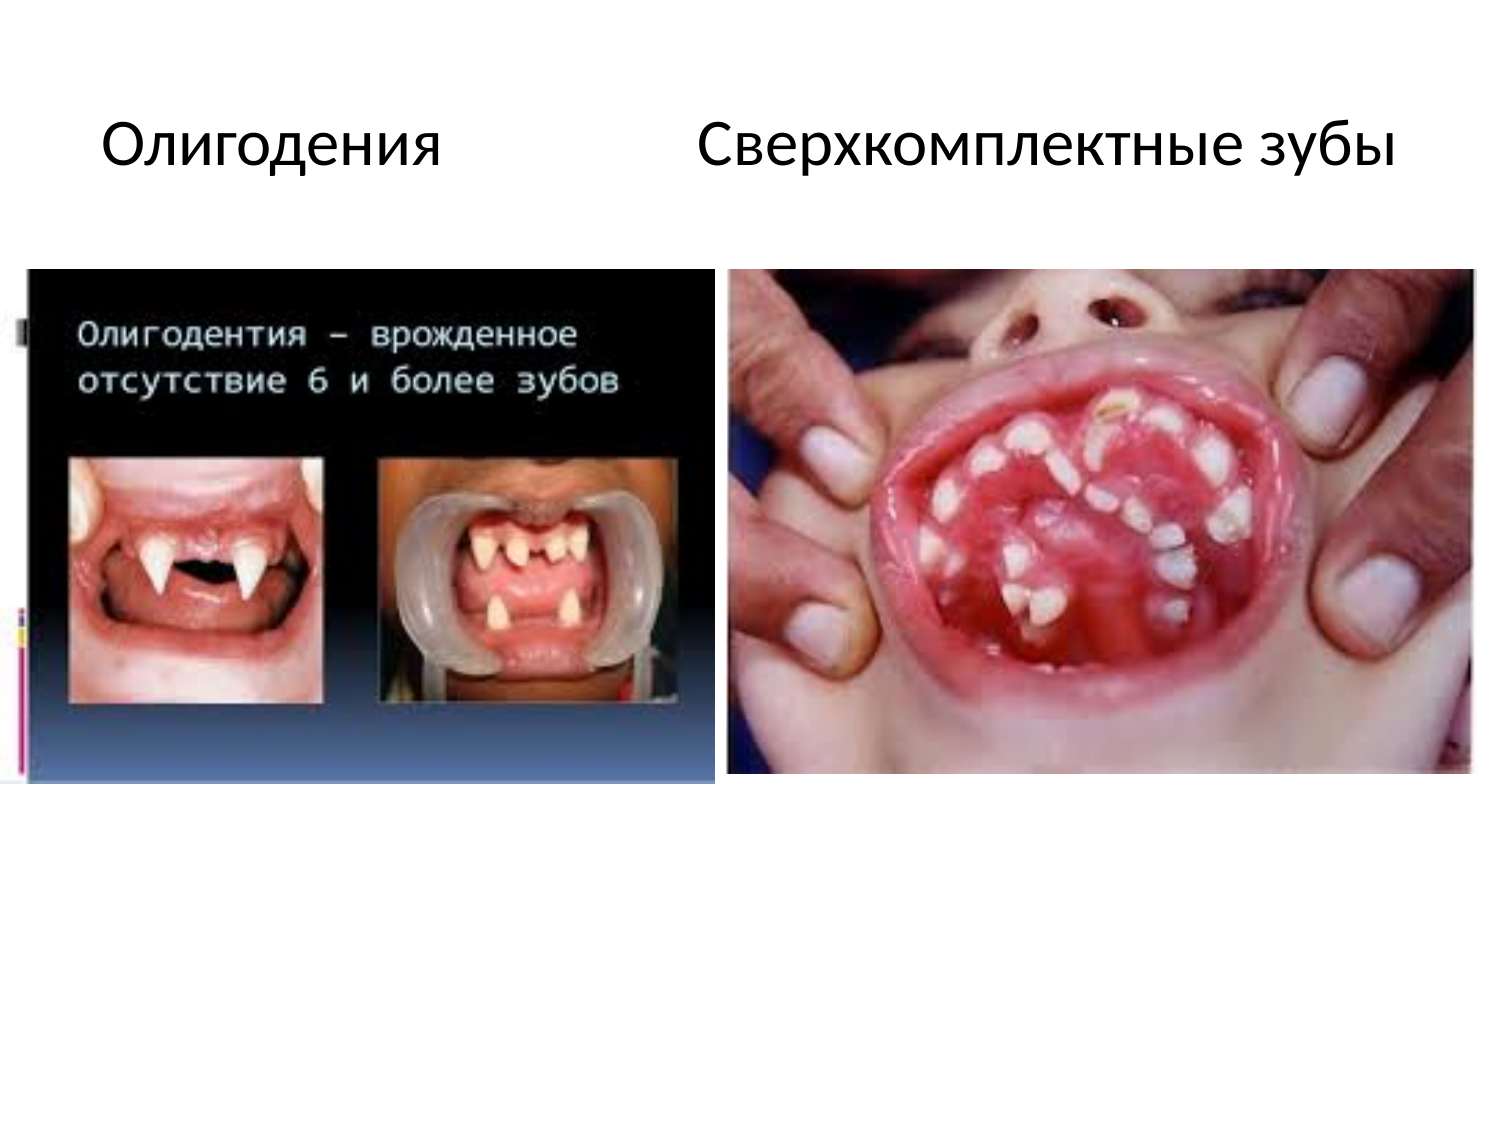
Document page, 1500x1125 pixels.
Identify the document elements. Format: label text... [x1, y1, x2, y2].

title Олигодения Сверхкомплектные зубы [74, 44, 1426, 233]
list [726, 269, 1477, 774]
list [0, 269, 716, 784]
